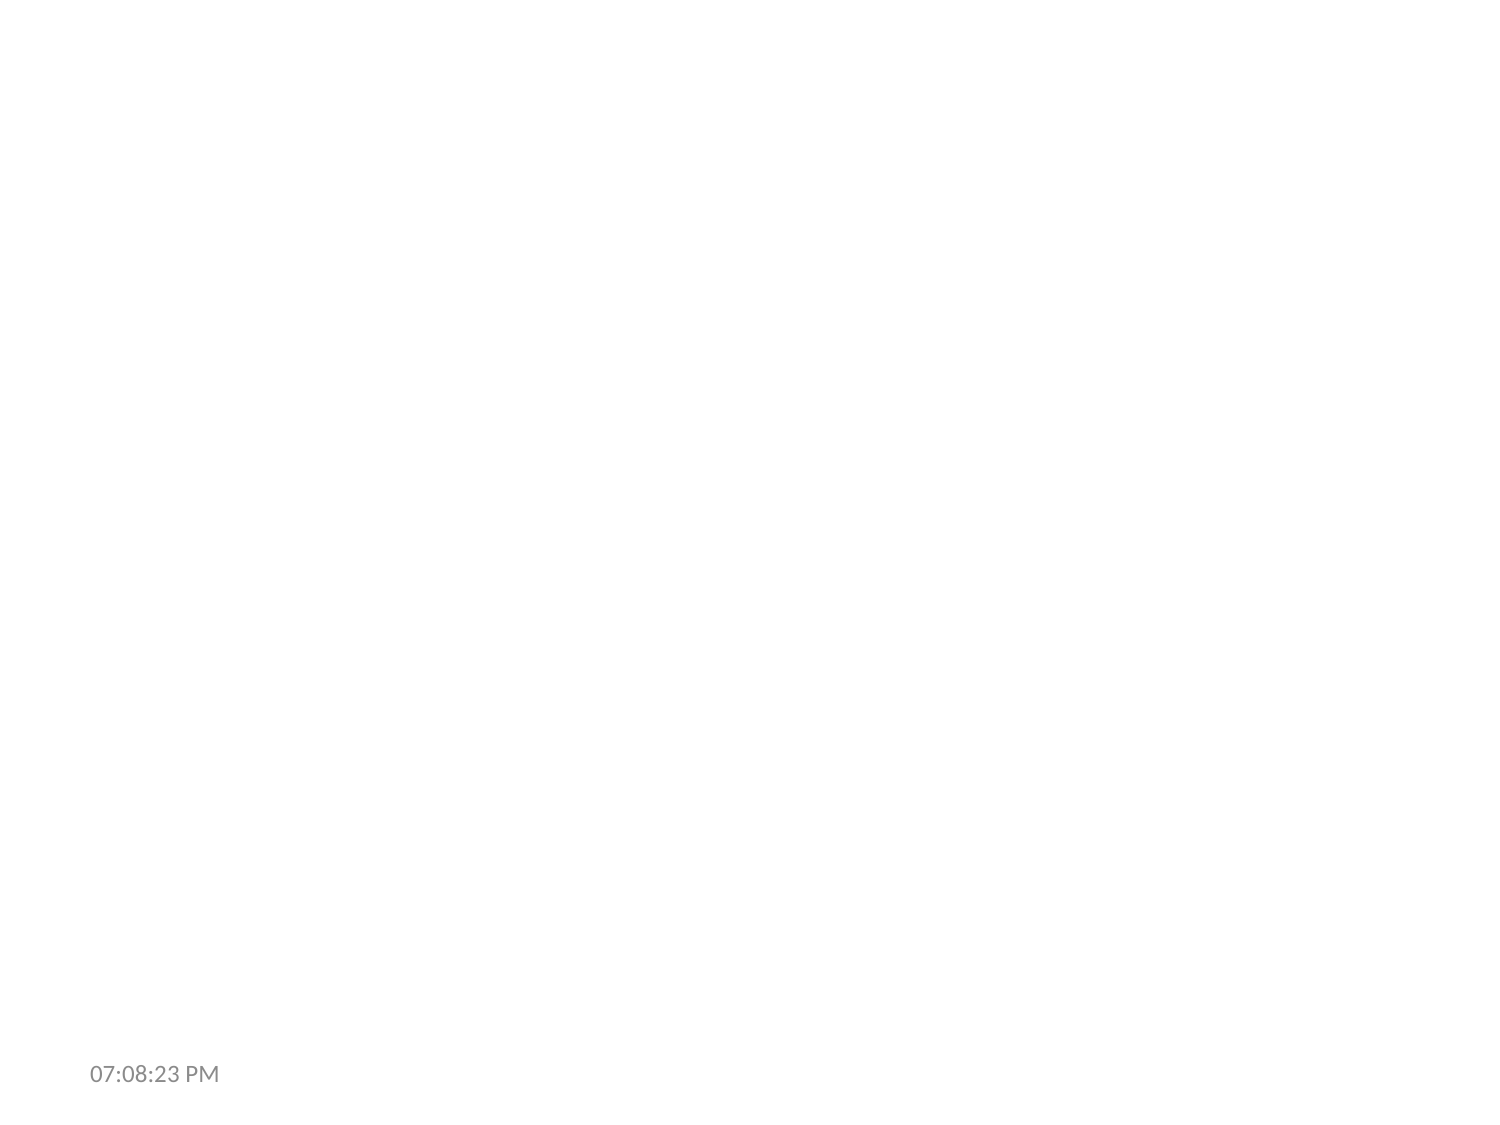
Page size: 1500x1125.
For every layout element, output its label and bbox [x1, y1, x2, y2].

slide_number [75, 1042, 425, 1103]
